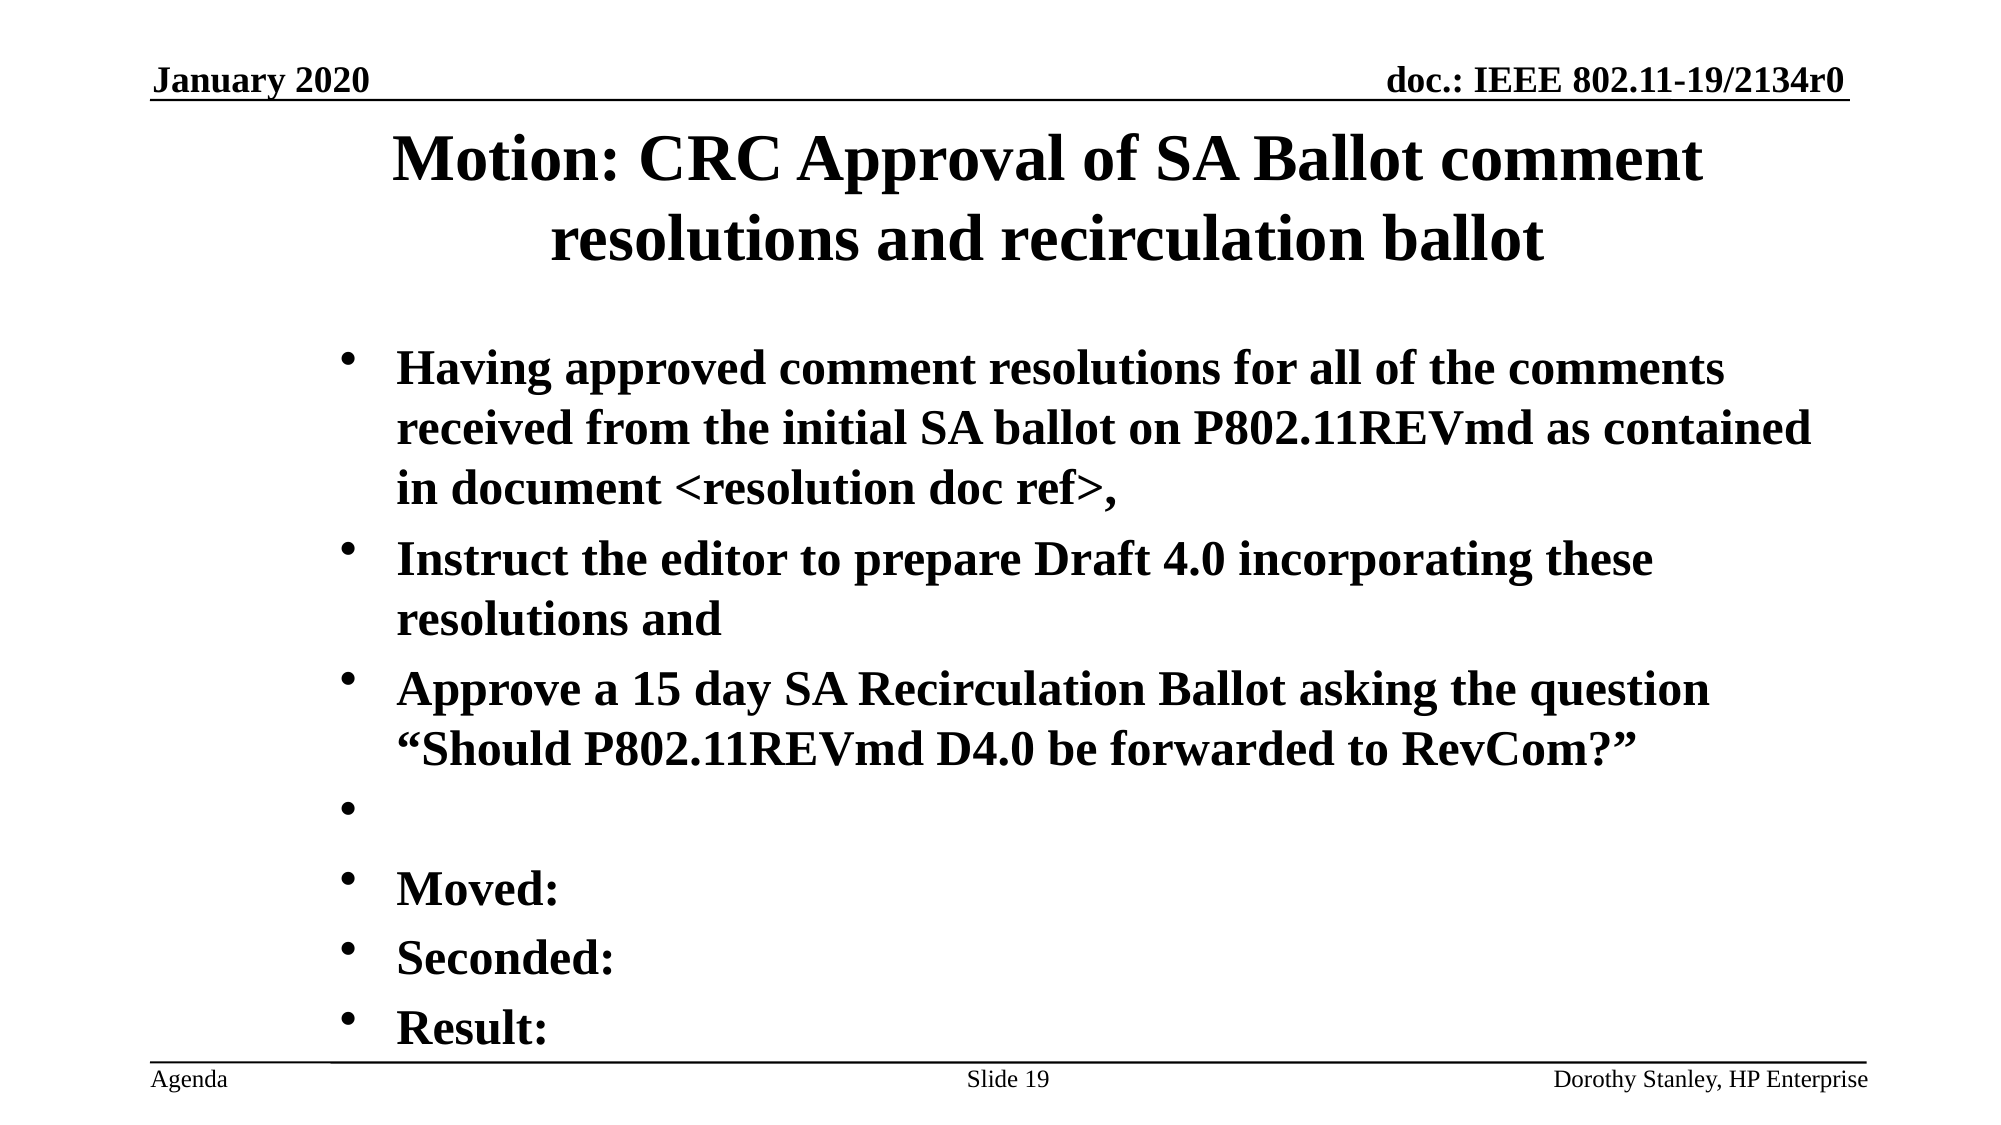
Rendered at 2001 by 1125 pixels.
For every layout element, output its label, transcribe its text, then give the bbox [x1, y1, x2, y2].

title Motion: CRC Approval of SA Ballot comment resolutions and recirculation ballot [300, 106, 1797, 281]
list Having approved comment resolutions for all of the comments received from the initial SA ballot on P802.11REVmd as contained in document <resolution doc ref>, Instruct the editor to prepare Draft 4.0 incorporating these resolutions and Approve a 15 day SA Recirculation Ballot asking the question “Should P802.11REVmd D4.0 be forwarded to RevCom?” Moved: Seconded: Result: [324, 327, 1880, 1078]
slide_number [152, 54, 567, 100]
slide_number Slide 19 [966, 1078, 1051, 1093]
footer Dorothy Stanley, HP Enterprise [1549, 1078, 1869, 1093]
